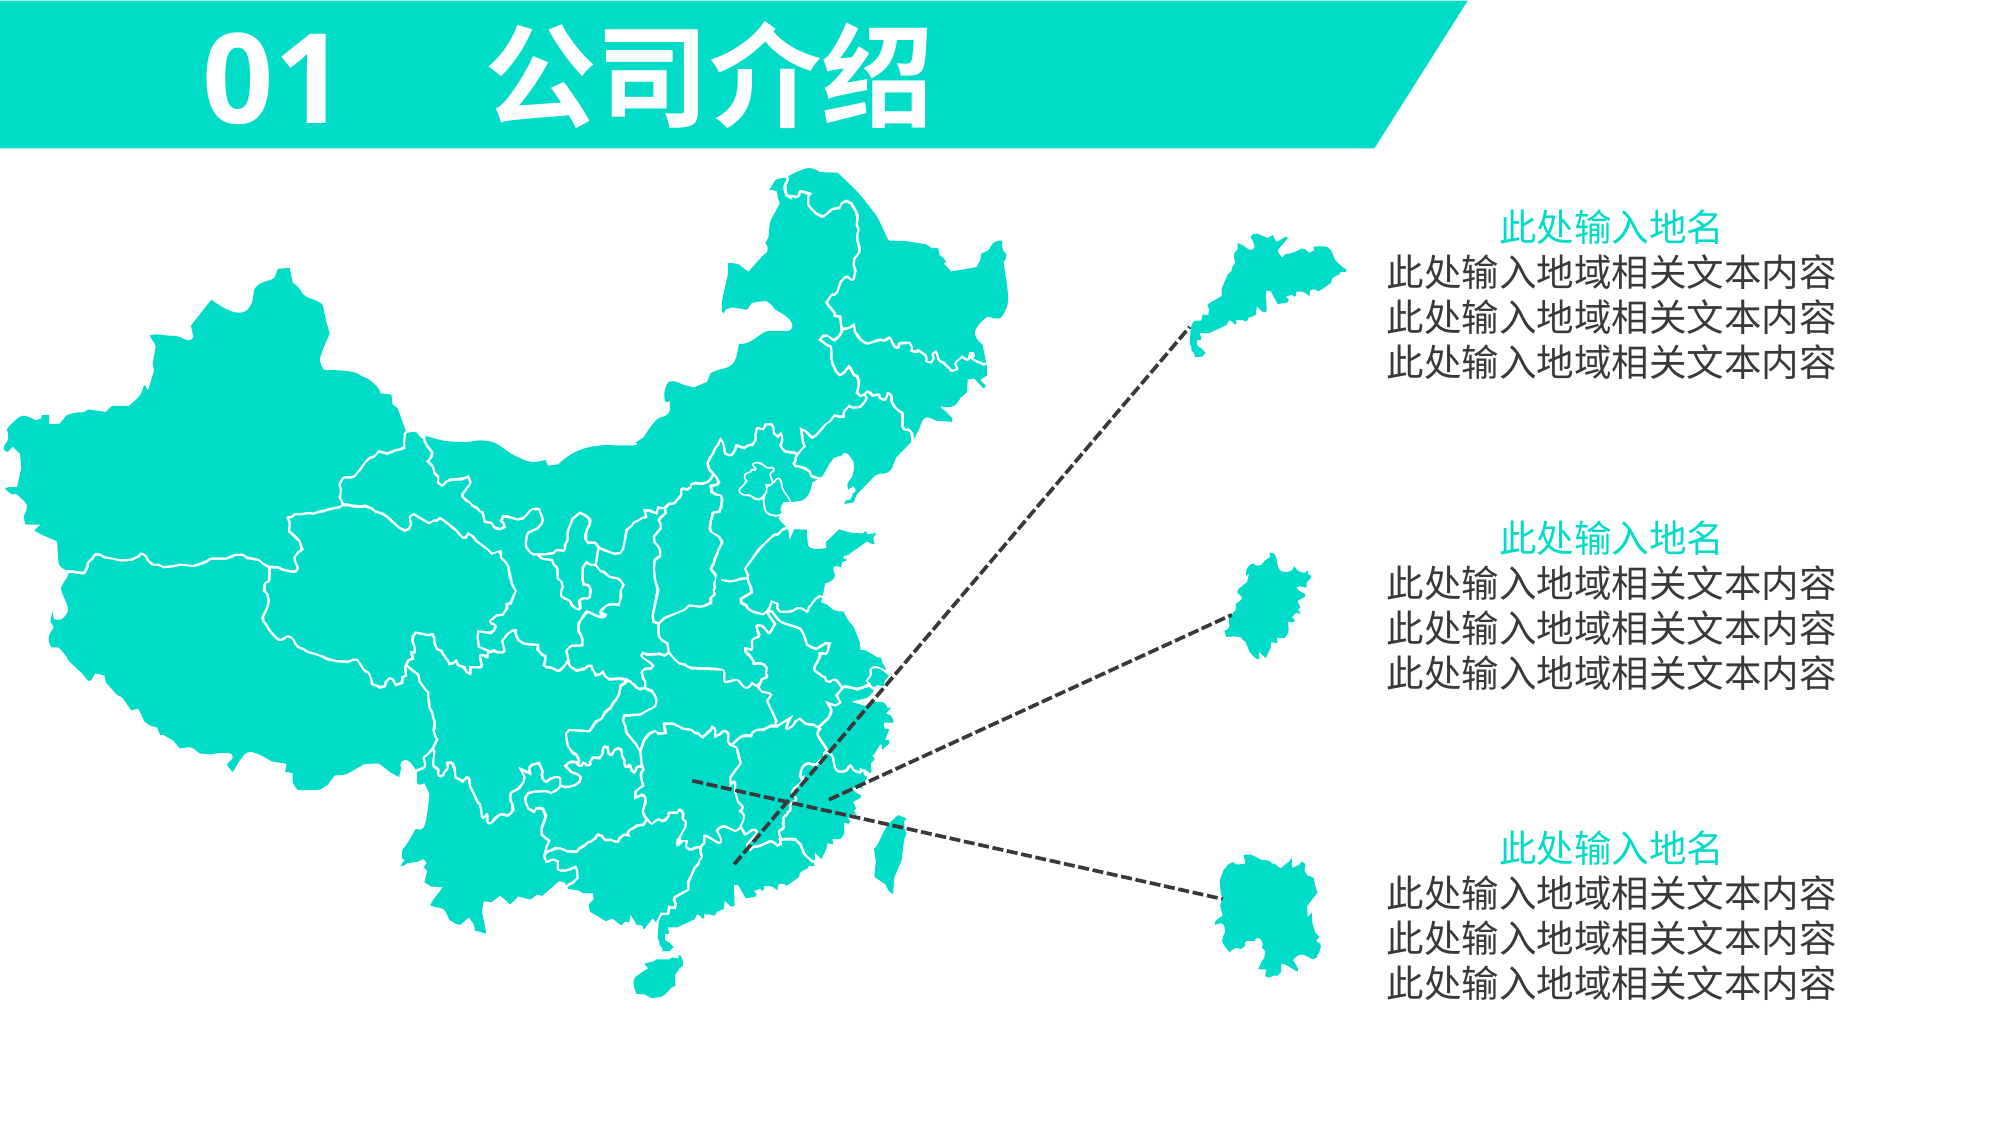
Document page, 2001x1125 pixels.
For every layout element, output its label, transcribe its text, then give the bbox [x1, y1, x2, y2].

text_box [692, 780, 1223, 899]
text_box 此处输入地名 此处输入地域相关文本内容 此处输入地域相关文本内容 此处输入地域相关文本内容 [1371, 817, 1852, 1013]
text_box 此处输入地名 此处输入地域相关文本内容 此处输入地域相关文本内容 此处输入地域相关文本内容 [1371, 507, 1852, 703]
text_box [828, 614, 1232, 800]
text_box [1190, 233, 1347, 358]
text_box 公司介绍 [469, 0, 950, 149]
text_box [3, 167, 1009, 999]
text_box 此处输入地名 此处输入地域相关文本内容 此处输入地域相关文本内容 此处输入地域相关文本内容 [1371, 196, 1852, 392]
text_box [734, 326, 1190, 780]
text_box 01 [188, 0, 361, 156]
text_box [1232, 552, 1312, 660]
text_box [0, 0, 188, 150]
text_box [1214, 854, 1321, 978]
text_box [361, 0, 1470, 150]
